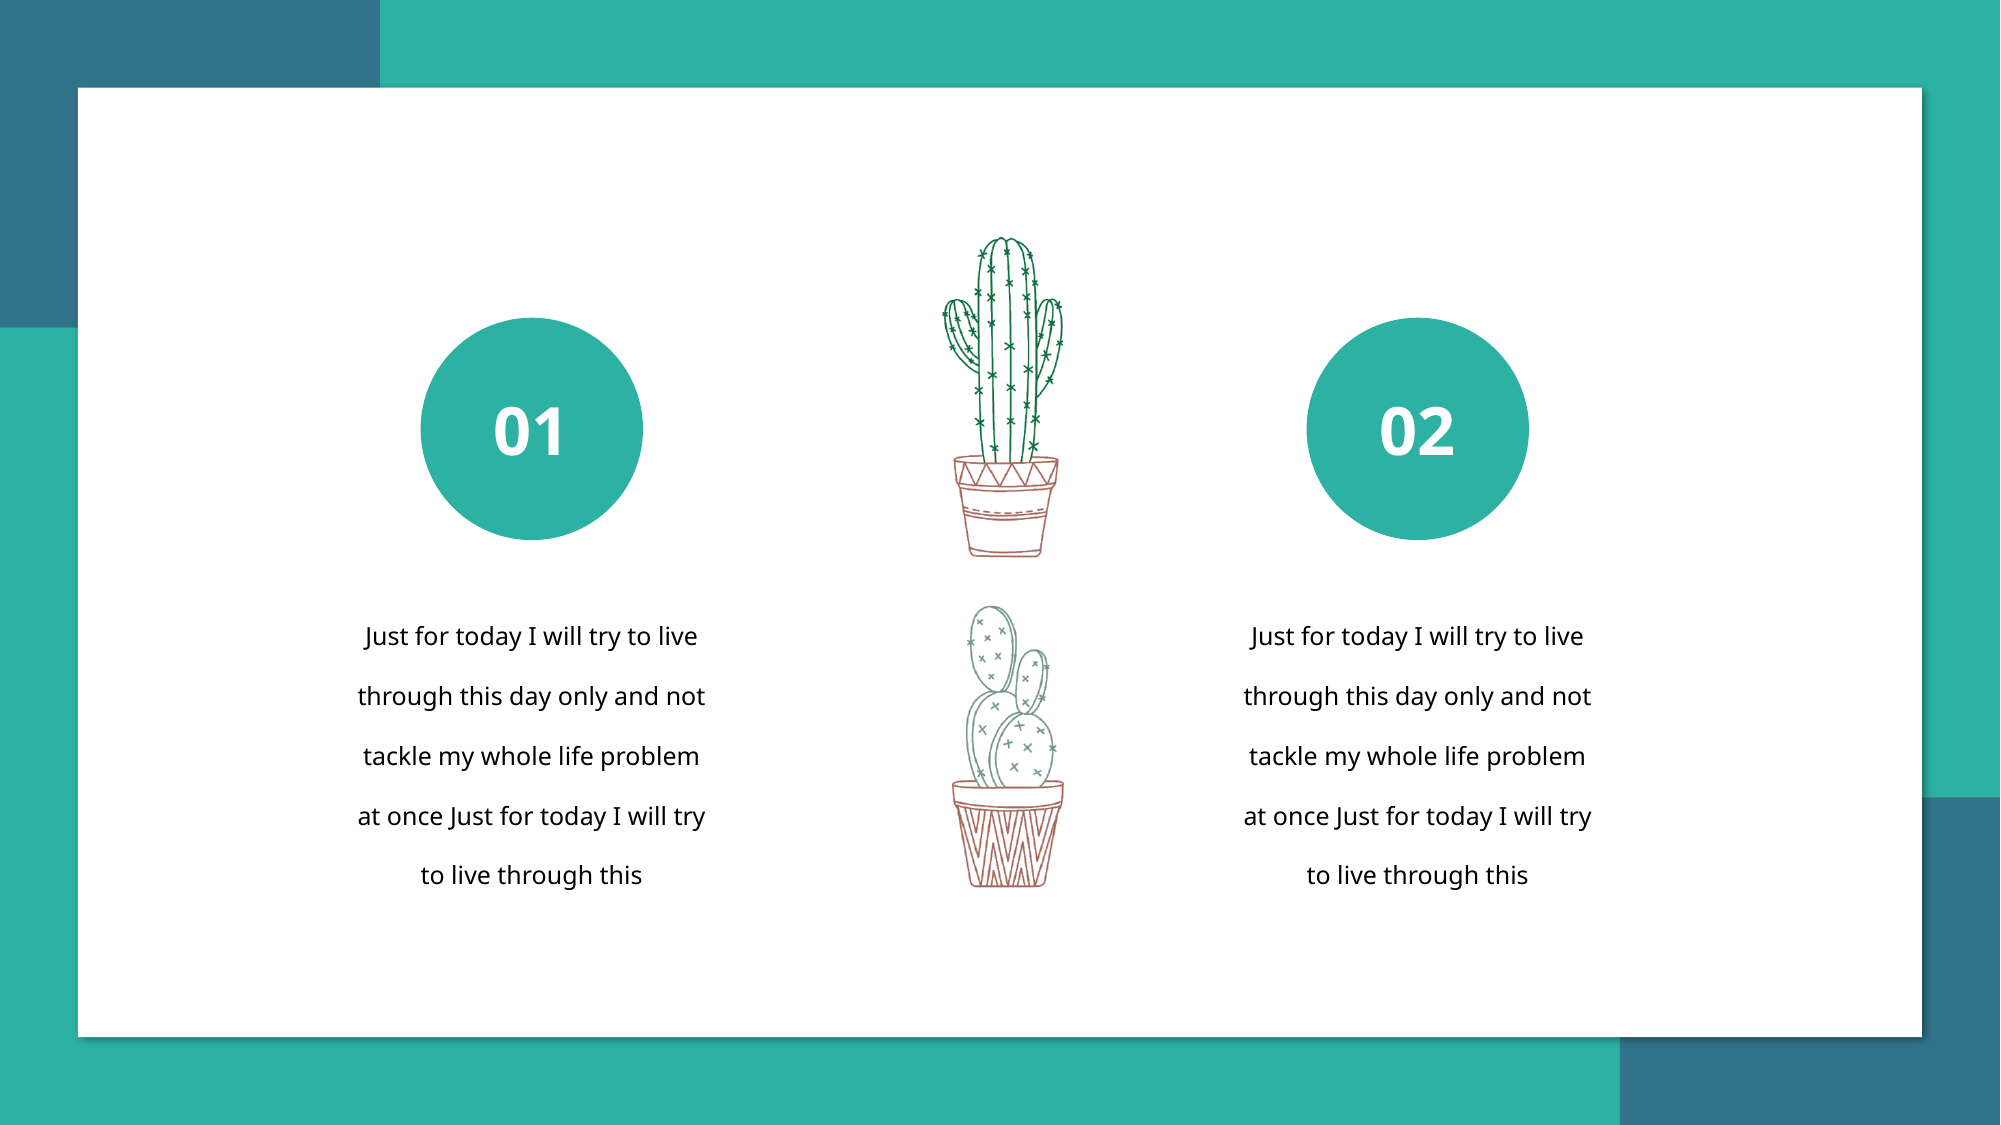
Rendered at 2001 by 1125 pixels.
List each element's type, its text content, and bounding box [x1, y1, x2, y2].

text_box 01 [468, 381, 595, 477]
text_box [1305, 316, 1531, 542]
text_box 02 [1354, 381, 1481, 477]
text_box Just for today I will try to live through this day only and not tackle my whole life problem at once Just for today I will try to live through this [336, 582, 728, 898]
text_box Just for today I will try to live through this day only and not tackle my whole life problem at once Just for today I will try to live through this [1222, 582, 1614, 898]
text_box [419, 316, 645, 542]
picture [917, 237, 1083, 888]
